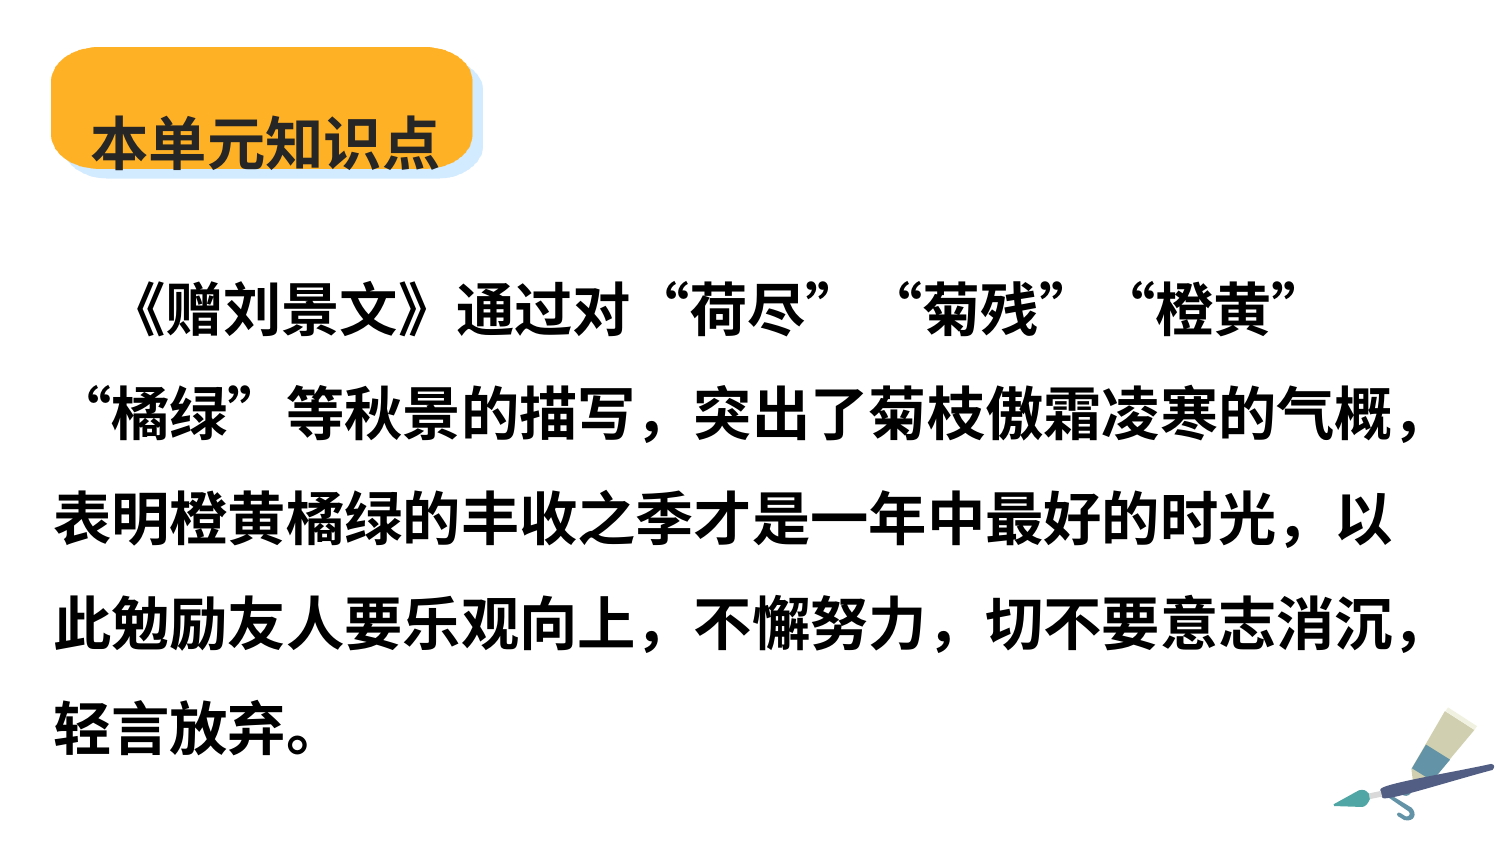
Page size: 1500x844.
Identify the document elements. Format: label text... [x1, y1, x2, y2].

picture [51, 47, 483, 179]
text_box 《赠刘景文》通过对“荷尽”“菊残”“橙黄”“橘绿”等秋景的描写，突出了菊枝傲霜凌寒的气概，表明橙黄橘绿的丰收之季才是一年中最好的时光，以此勉励友人要乐观向上，不懈努力，切不要意志消沉，轻言放弃。 [42, 232, 1458, 768]
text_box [1358, 708, 1481, 844]
text_box 本单元知识点 [76, 179, 483, 184]
